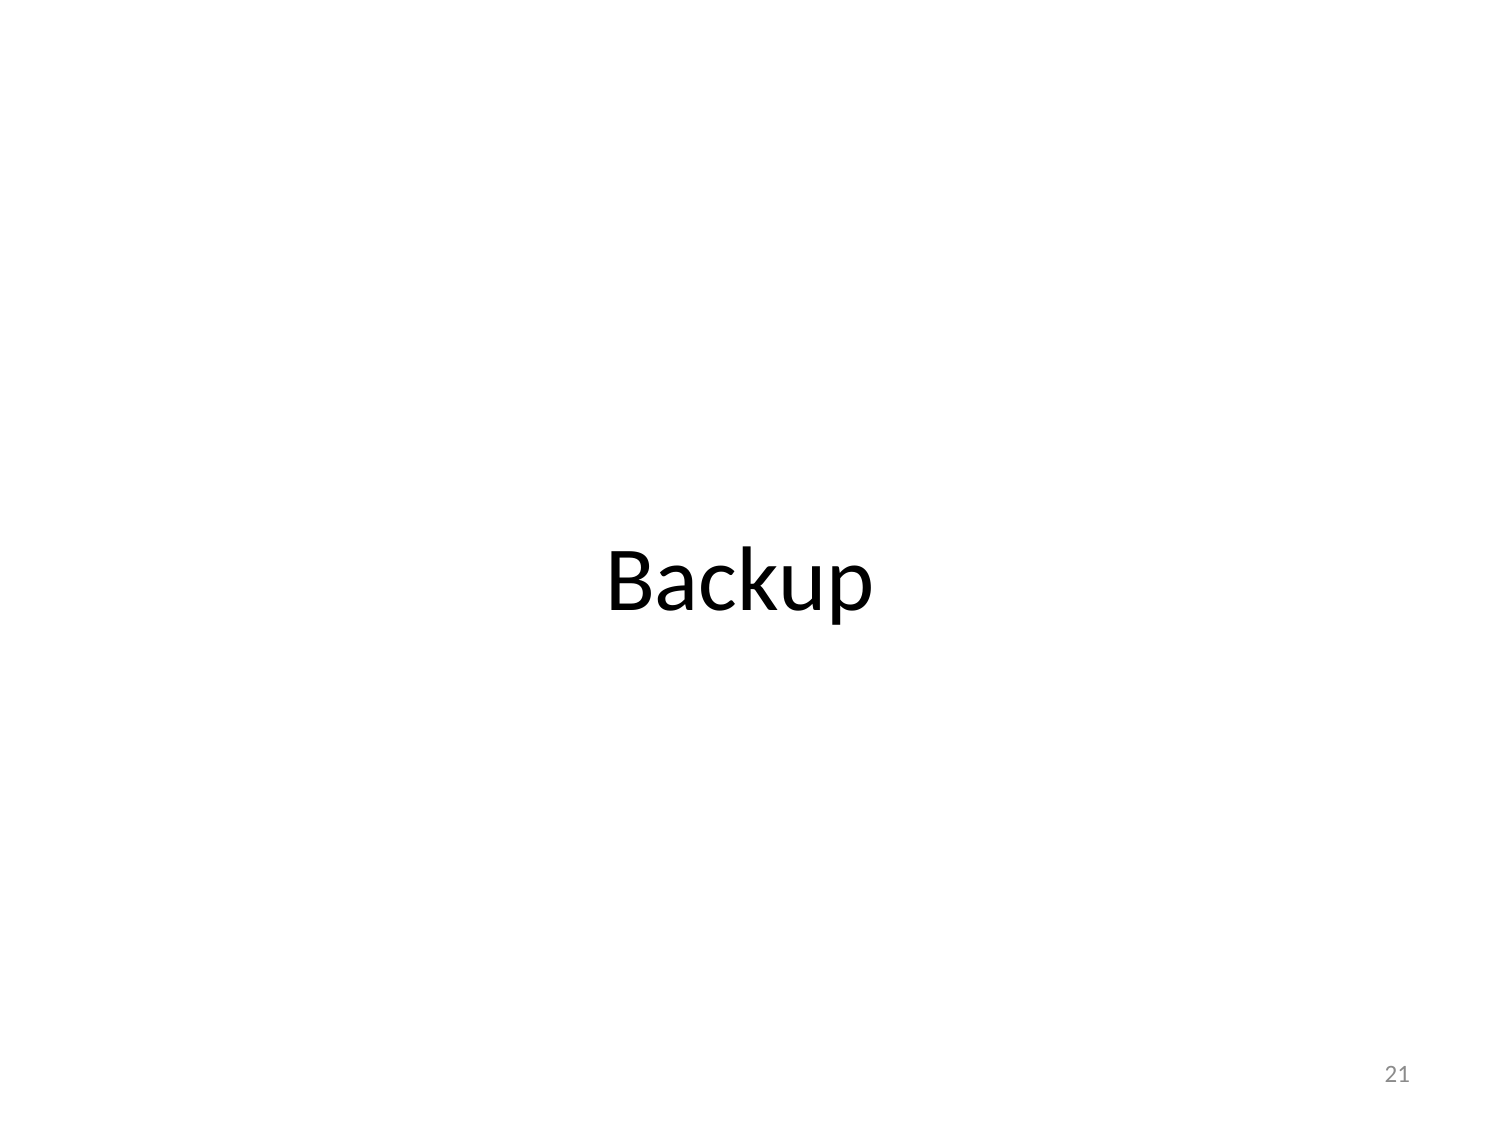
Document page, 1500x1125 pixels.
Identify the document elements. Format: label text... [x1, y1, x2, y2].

title Backup [64, 479, 1415, 668]
slide_number 21 [1074, 1042, 1425, 1103]
